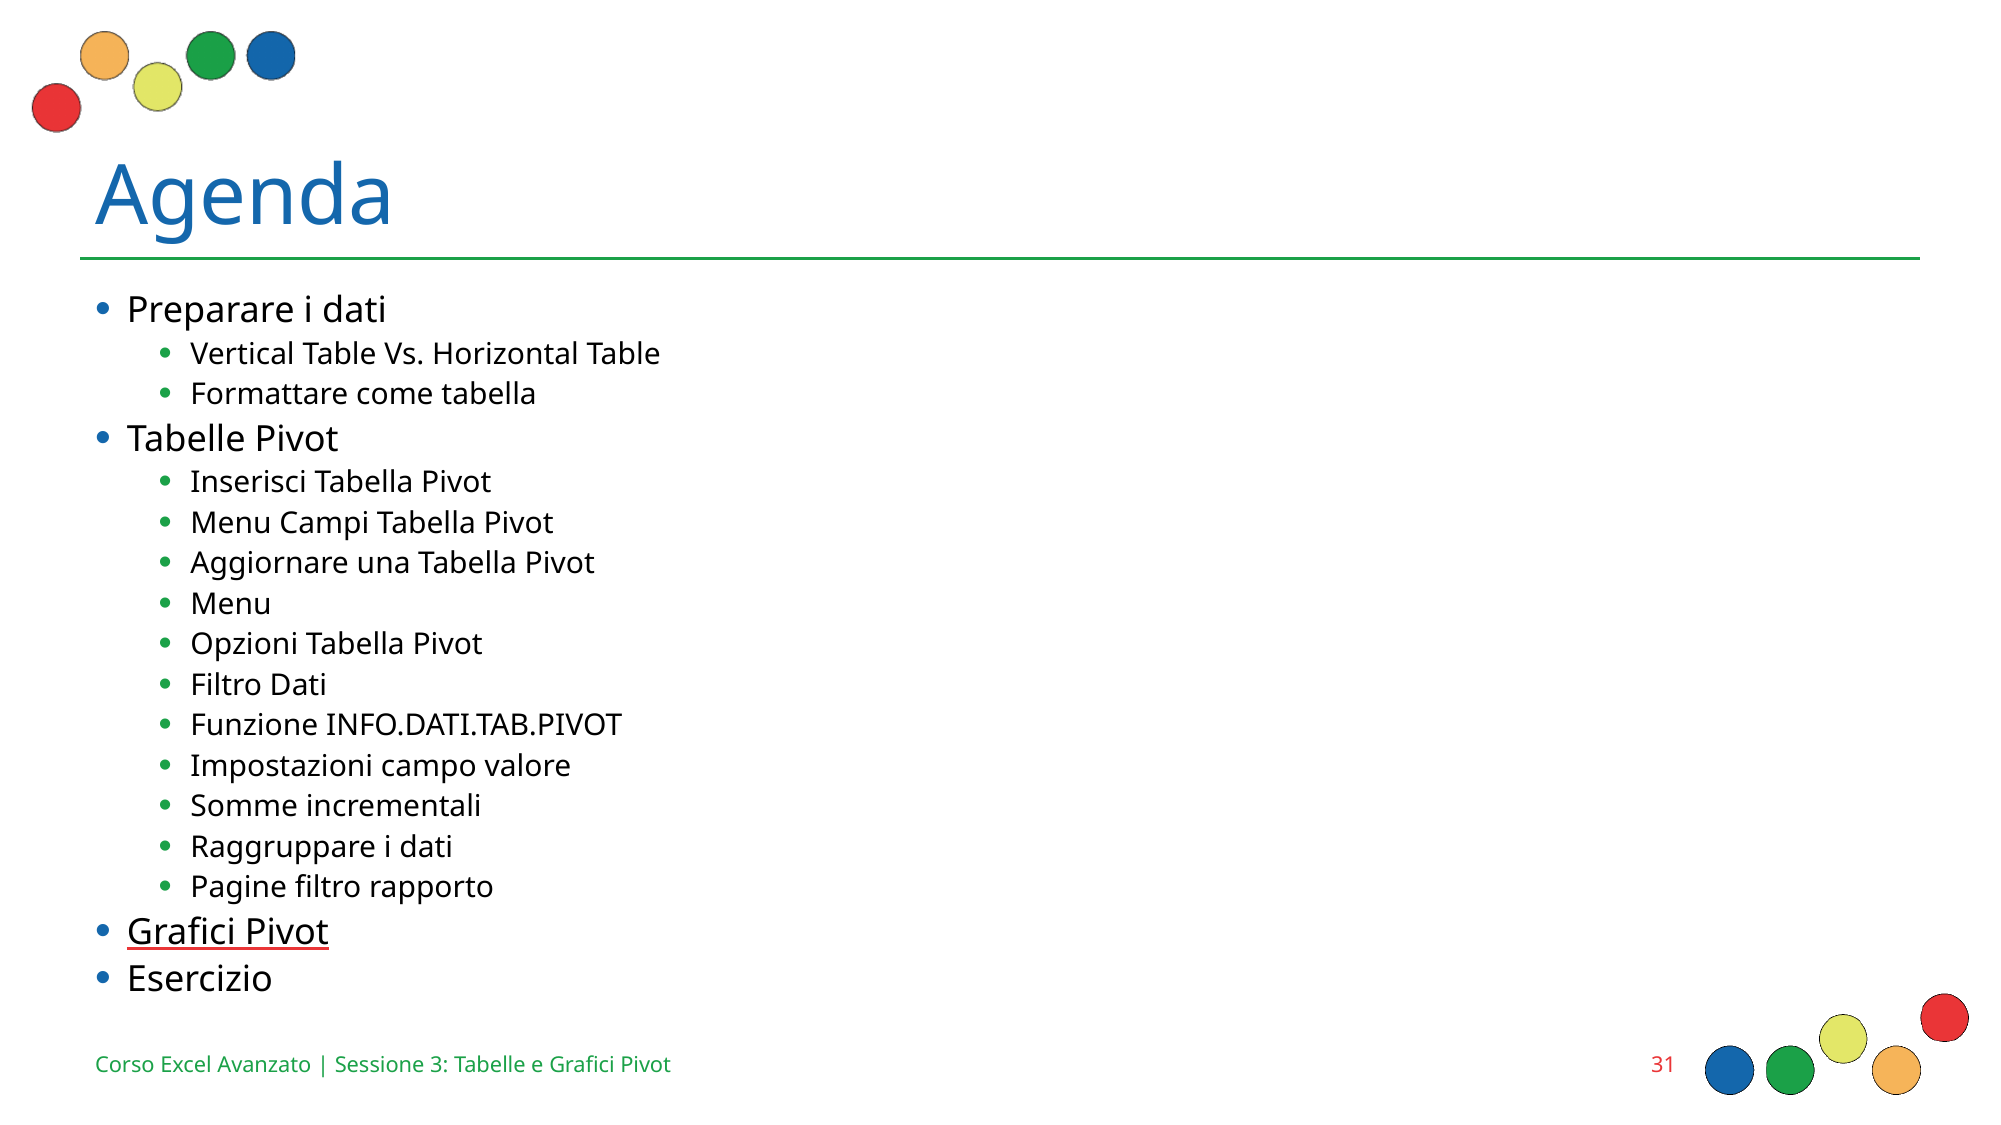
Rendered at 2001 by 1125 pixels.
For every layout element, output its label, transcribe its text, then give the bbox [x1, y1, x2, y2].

title Agenda [80, 123, 1920, 259]
picture [29, 30, 295, 135]
slide_number 31 [1583, 1035, 1692, 1096]
footer Corso Excel Avanzato | Sessione 3: Tabelle e Grafici Pivot [80, 1035, 1571, 1096]
list Preparare i dati Vertical Table Vs. Horizontal Table Formattare come tabella Tabelle Pivot Inserisci Tabella Pivot Menu Campi Tabella Pivot Aggiornare una Tabella Pivot Menu Opzioni Tabella Pivot Filtro Dati Funzione INFO.DATI.TAB.PIVOT Impostazioni campo valore Somme incrementali Raggruppare i dati Pagine filtro rapporto Grafici Pivot Esercizio [80, 278, 1920, 1011]
picture [1704, 990, 1971, 1096]
